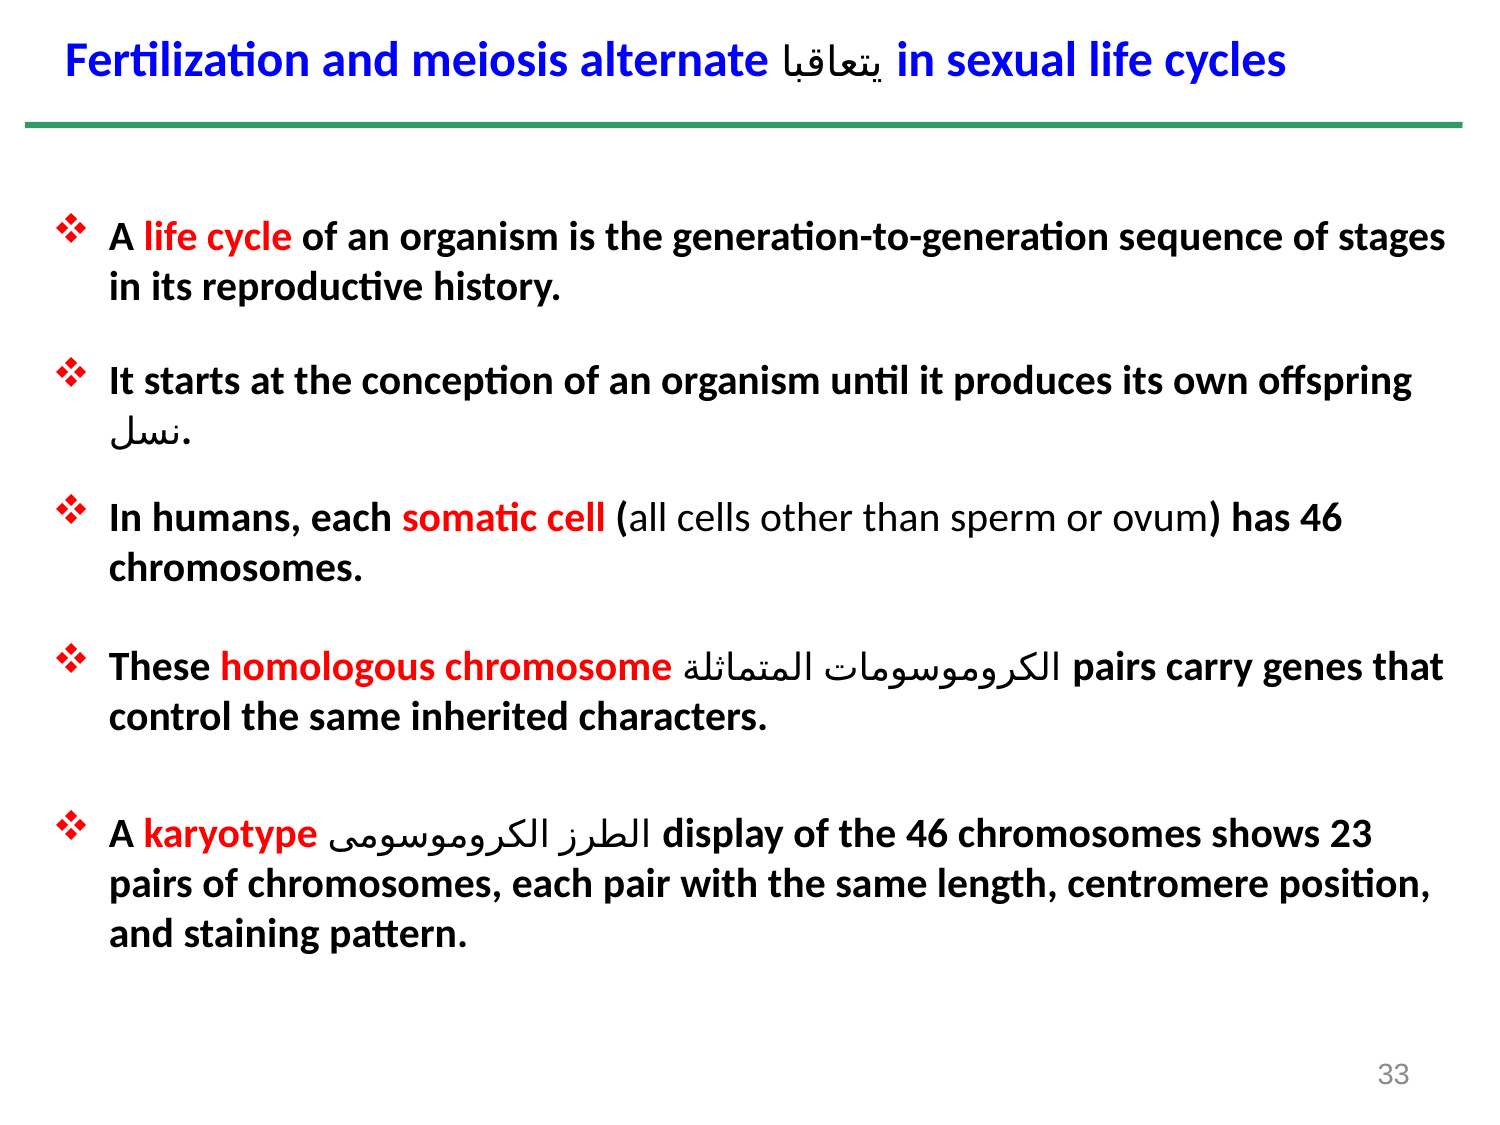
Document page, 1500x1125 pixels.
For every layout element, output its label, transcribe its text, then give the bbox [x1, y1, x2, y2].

slide_number 33 [1074, 1042, 1425, 1103]
list A life cycle of an organism is the generation-to-generation sequence of stages in its reproductive history. It starts at the conception of an organism until it produces its own offspring نسل. In humans, each somatic cell (all cells other than sperm or ovum) has 46 chromosomes. These homologous chromosome الكروموسومات المتماثلة pairs carry genes that control the same inherited characters. A karyotype الطرز الكروموسومى display of the 46 chromosomes shows 23 pairs of chromosomes, each pair with the same length, centromere position, and staining pattern. [37, 201, 1463, 964]
title Fertilization and meiosis alternate يتعاقبا in sexual life cycles [50, 12, 1463, 100]
